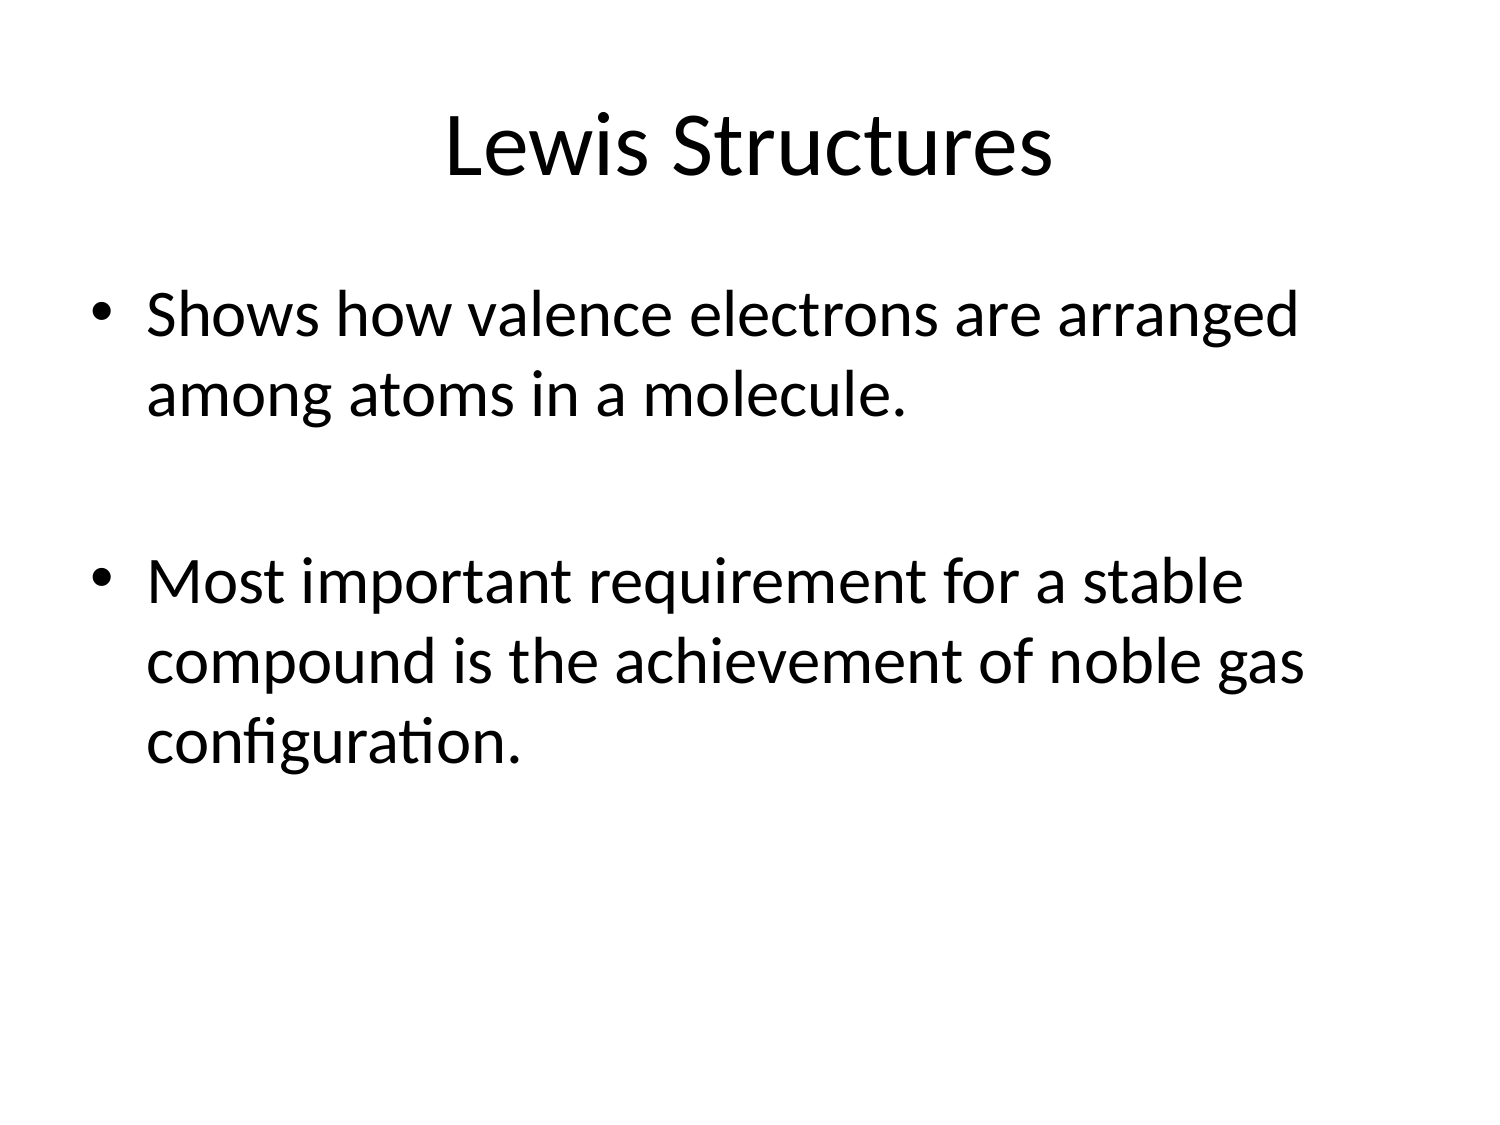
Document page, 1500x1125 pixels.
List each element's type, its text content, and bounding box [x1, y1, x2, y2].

list Shows how valence electrons are arranged among atoms in a molecule. Most important requirement for a stable compound is the achievement of noble gas configuration. [75, 262, 1425, 1005]
title Lewis Structures [75, 45, 1425, 233]
